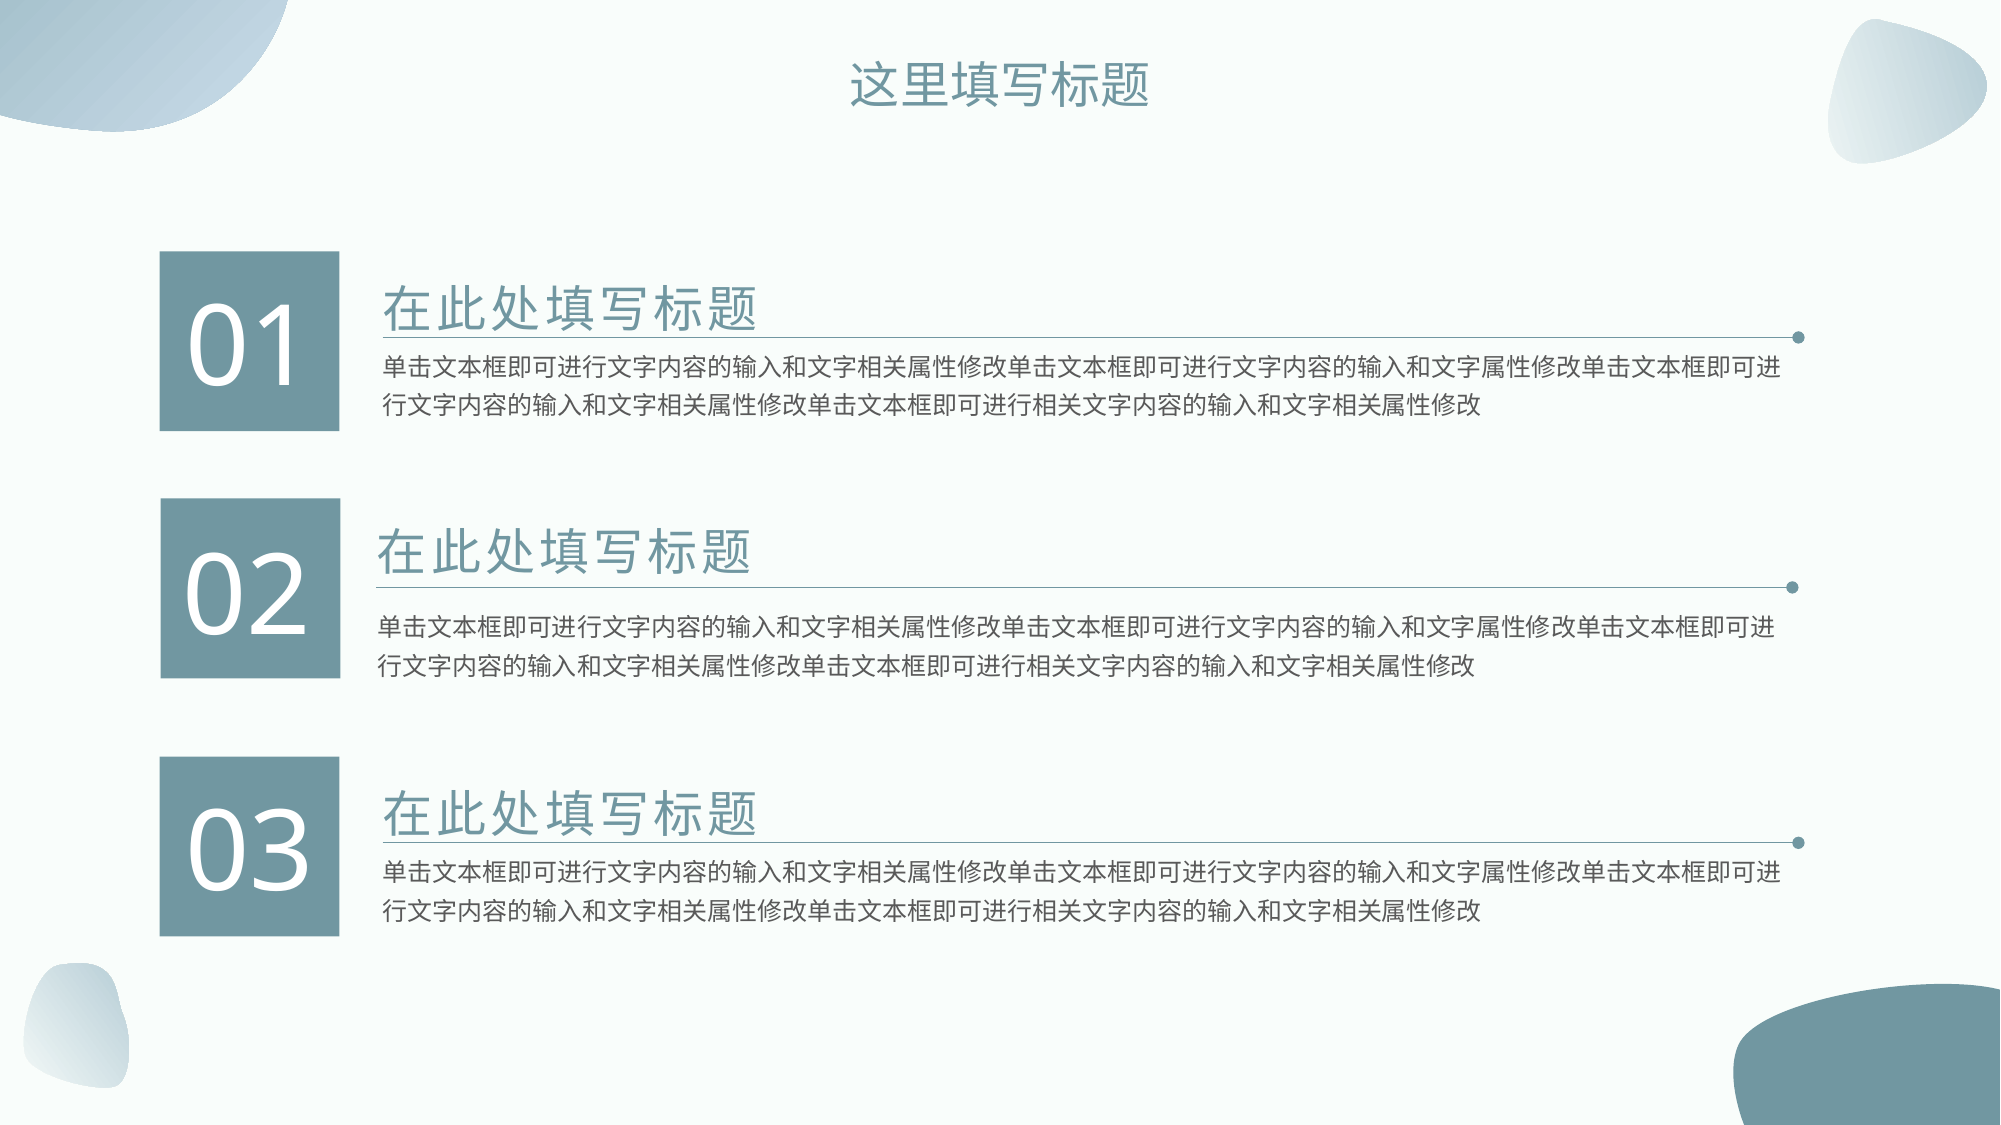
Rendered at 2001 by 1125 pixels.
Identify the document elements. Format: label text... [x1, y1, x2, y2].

text_box 02 [157, 514, 337, 665]
text_box 03 [159, 770, 339, 921]
text_box 单击文本框即可进行文字内容的输入和文字相关属性修改单击文本框即可进行文字内容的输入和文字属性修改单击文本框即可进行文字内容的输入和文字相关属性修改单击文本框即可进行相关文字内容的输入和文字相关属性修改 [362, 594, 1793, 688]
text_box 在此处填写标题 [362, 501, 824, 588]
text_box [22, 962, 130, 1089]
text_box [158, 250, 340, 432]
text_box [0, 0, 289, 133]
text_box 这里填写标题 [710, 46, 1290, 121]
text_box 单击文本框即可进行文字内容的输入和文字相关属性修改单击文本框即可进行文字内容的输入和文字属性修改单击文本框即可进行文字内容的输入和文字相关属性修改单击文本框即可进行相关文字内容的输入和文字相关属性修改 [367, 840, 1799, 933]
text_box 01 [159, 265, 339, 416]
text_box [1732, 982, 2000, 1125]
text_box 单击文本框即可进行文字内容的输入和文字相关属性修改单击文本框即可进行文字内容的输入和文字属性修改单击文本框即可进行文字内容的输入和文字相关属性修改单击文本框即可进行相关文字内容的输入和文字相关属性修改 [367, 334, 1799, 428]
text_box 在此处填写标题 [368, 762, 830, 850]
text_box [1827, 18, 1988, 165]
text_box [158, 756, 340, 938]
text_box [0, 0, 2000, 1125]
text_box [160, 497, 341, 679]
text_box 在此处填写标题 [368, 257, 830, 345]
